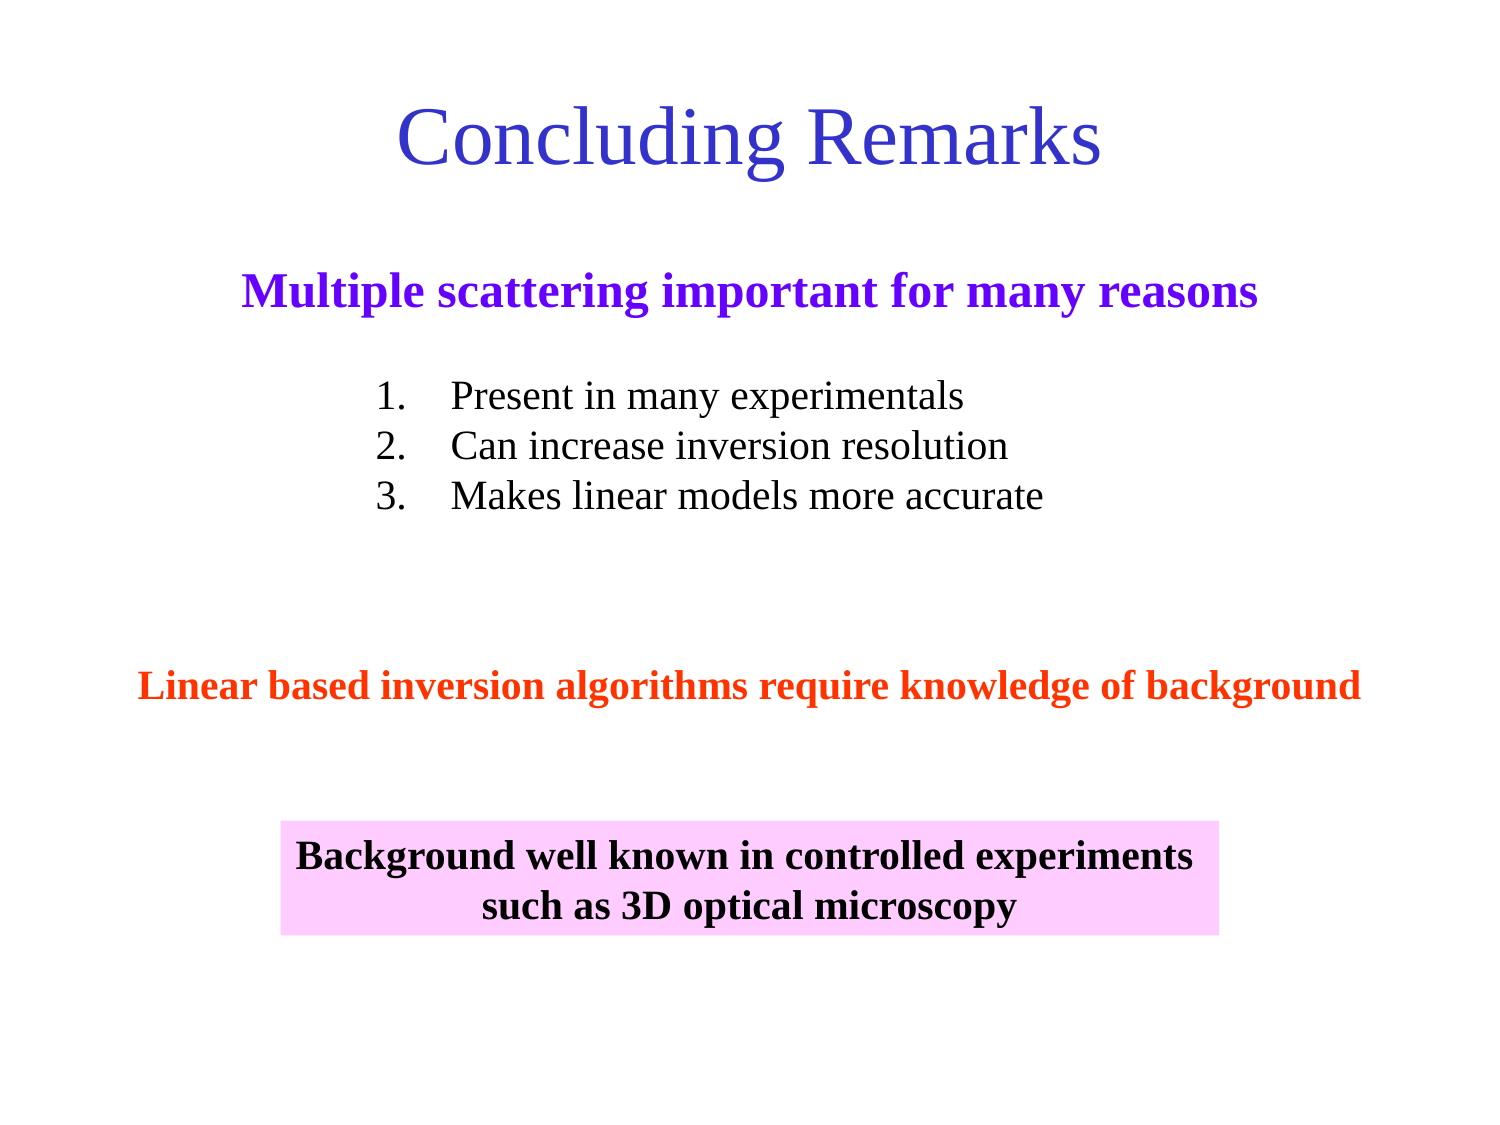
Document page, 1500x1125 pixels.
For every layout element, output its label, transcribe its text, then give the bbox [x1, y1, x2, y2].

text_box Multiple scattering important for many reasons [226, 250, 1274, 326]
text_box Background well known in controlled experiments such as 3D optical microscopy [280, 820, 1220, 936]
text_box Present in many experimentals Can increase inversion resolution Makes linear models more accurate [360, 360, 1060, 576]
title Concluding Remarks [112, 37, 1388, 226]
text_box Linear based inversion algorithms require knowledge of background [123, 650, 1377, 715]
